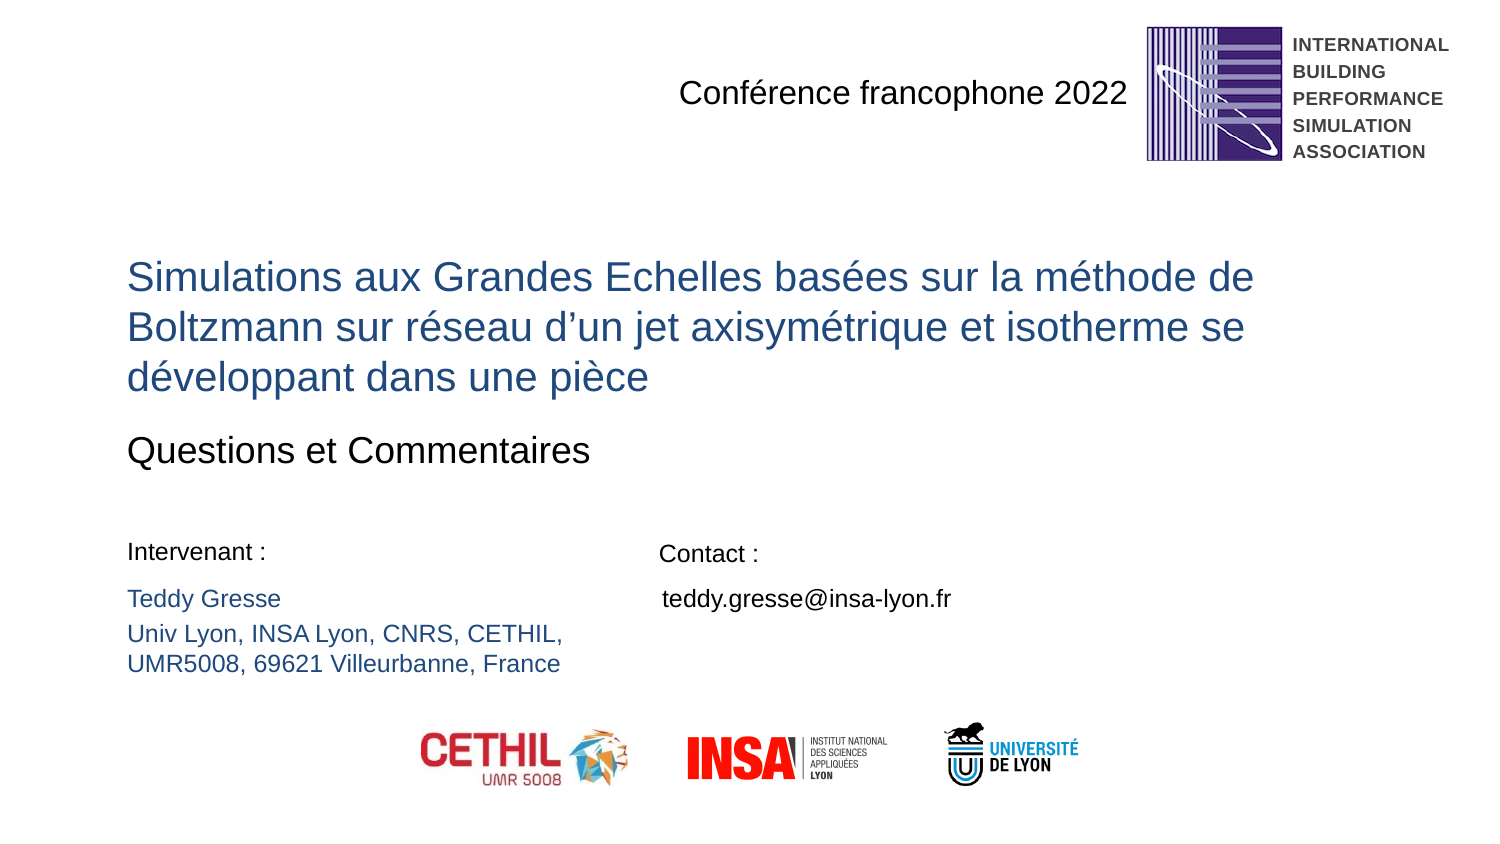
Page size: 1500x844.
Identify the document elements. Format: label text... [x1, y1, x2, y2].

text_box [420, 719, 1080, 791]
list teddy.gresse@insa-lyon.fr [647, 575, 1398, 758]
picture [1146, 26, 1284, 161]
list Simulations aux Grandes Echelles basées sur la méthode de Boltzmann sur réseau d’un jet axisymétrique et isotherme se développant dans une pièce [112, 193, 1398, 408]
list Teddy Gresse Univ Lyon, INSA Lyon, CNRS, CETHIL, UMR5008, 69621 Villeurbanne, France [112, 575, 632, 758]
